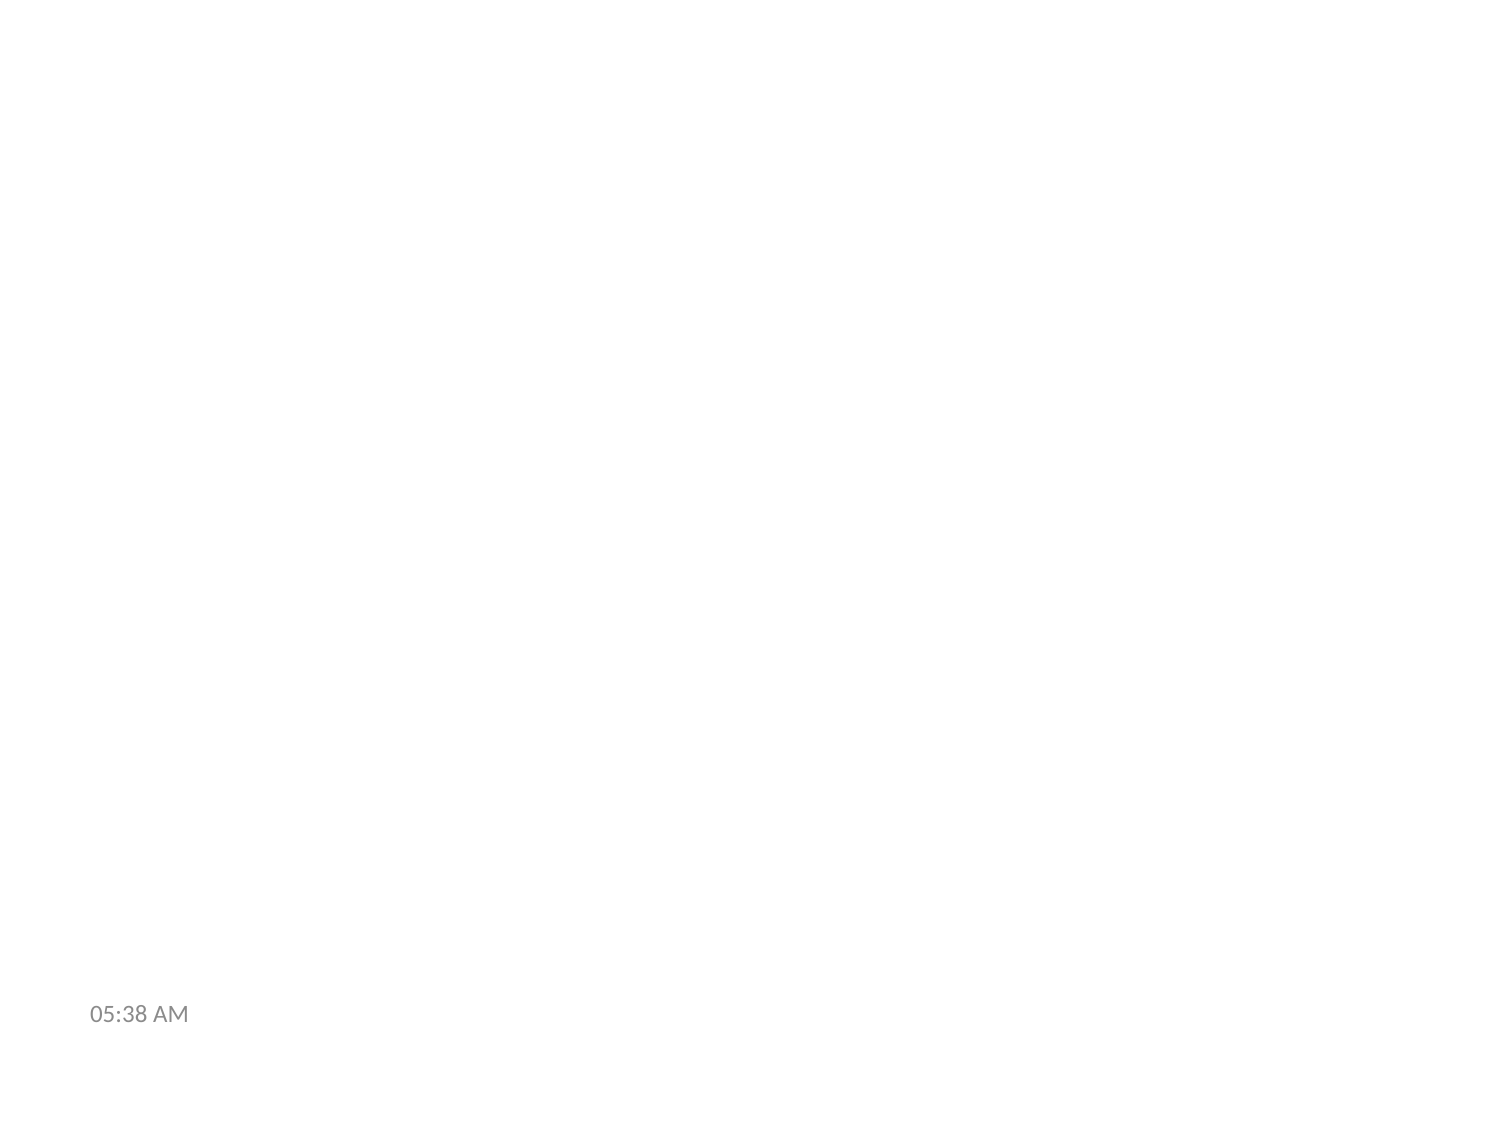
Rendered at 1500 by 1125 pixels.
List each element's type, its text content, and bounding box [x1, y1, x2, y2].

text_box 3:35 PM [75, 982, 425, 1043]
